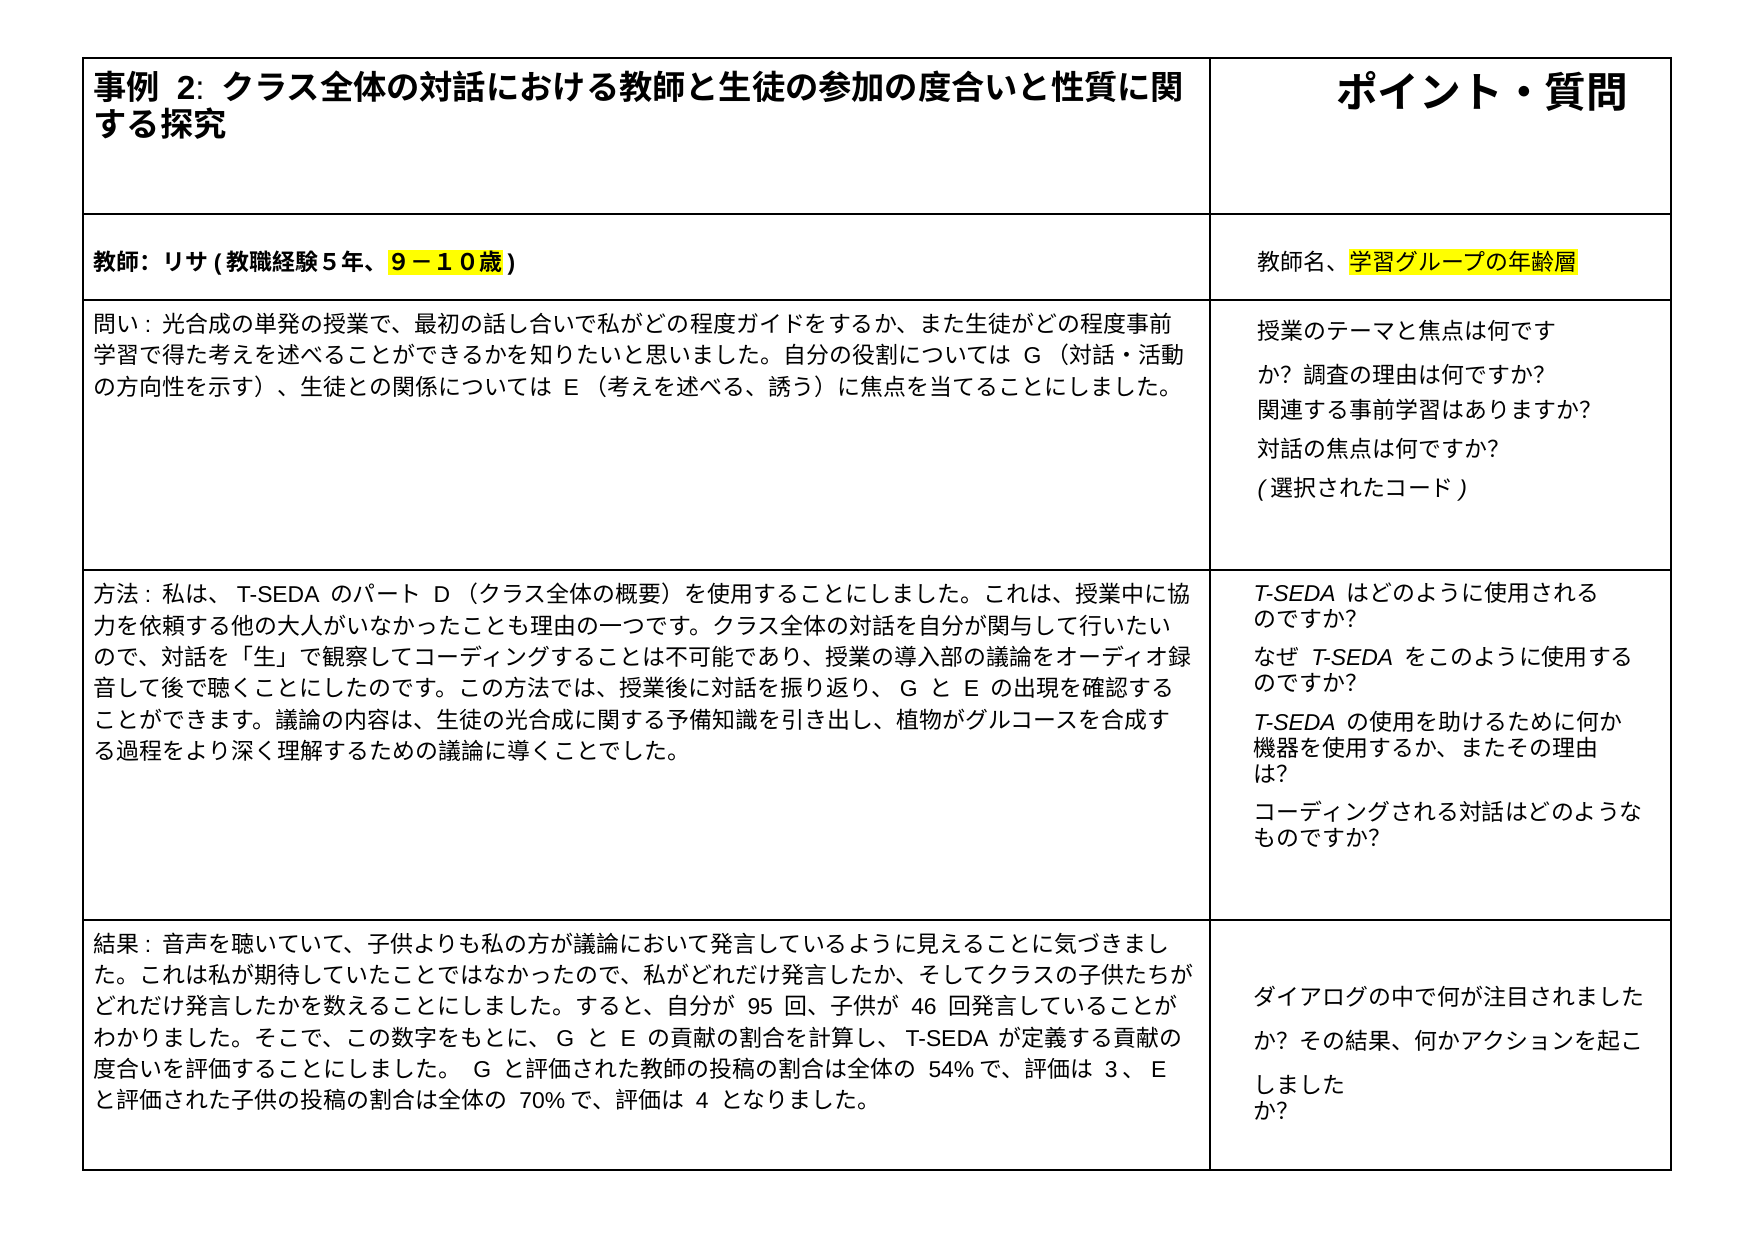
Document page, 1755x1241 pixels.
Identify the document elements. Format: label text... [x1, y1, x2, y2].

table_cell 授業のテーマと焦点は何ですか？調査の理由は何ですか？ 関連する事前学習はありますか？ 対話の焦点は何ですか？ (選択されたコード) [1211, 301, 1670, 569]
table_cell 結果: 音声を聴いていて、子供よりも私の方が議論において発言しているように見えることに気づきました。これは私が期待していたことではなかったので、私がどれだけ発言したか、そしてクラスの子供たちがどれだけ発言したかを数えることにしました。すると、自分が 95 回、子供が 46 回発言していることがわかりました。そこで、この数字をもとに、G と E の貢献の割合を計算し、T-SEDA が定義する貢献の度合いを評価することにしました。 G と評価された教師の投稿の割合は全体の 54%で、評価は 3、E と評価された子供の投稿の割合は全体の 70%で、評価は 4 となりました。 [84, 921, 1209, 1169]
table_cell ダイアログの中で何が注目されましたか？その結果、何かアクションを起こしました か？ [1211, 921, 1670, 1169]
table_cell 教師：リサ(教職経験５年、９－１０歳) [84, 215, 1209, 299]
table_cell 問い: 光合成の単発の授業で、最初の話し合いで私がどの程度ガイドをするか、また生徒がどの程度事前学習で得た考えを述べることができるかを知りたいと思いました。自分の役割については G（対話・活動の方向性を示す）、生徒との関係については E（考えを述べる、誘う）に焦点を当てることにしました。 [84, 301, 1209, 569]
table_cell 方法: 私は、T-SEDA のパート D（クラス全体の概要）を使用することにしました。これは、授業中に協力を依頼する他の大人がいなかったことも理由の一つです。クラス全体の対話を自分が関与して行いたいので、対話を「生」で観察してコーディングすることは不可能であり、授業の導入部の議論をオーディオ録音して後で聴くことにしたのです。この方法では、授業後に対話を振り返り、G と E の出現を確認することができます。議論の内容は、生徒の光合成に関する予備知識を引き出し、植物がグルコースを合成する過程をより深く理解するための議論に導くことでした。 [84, 571, 1209, 919]
table_cell 教師名、学習グループの年齢層 [1211, 215, 1670, 299]
table_header ポイント・質問 [1211, 59, 1670, 213]
table_header 事例 2: クラス全体の対話における教師と生徒の参加の度合いと性質に関する探究 [84, 59, 1209, 213]
table_cell T-SEDA はどのように使用されるのですか？ なぜ T-SEDA をこのように使用するのですか？ T-SEDA の使用を助けるために何か機器を使用するか、またその理由は？ コーディングされる対話はどのようなものですか？ [1211, 571, 1670, 919]
